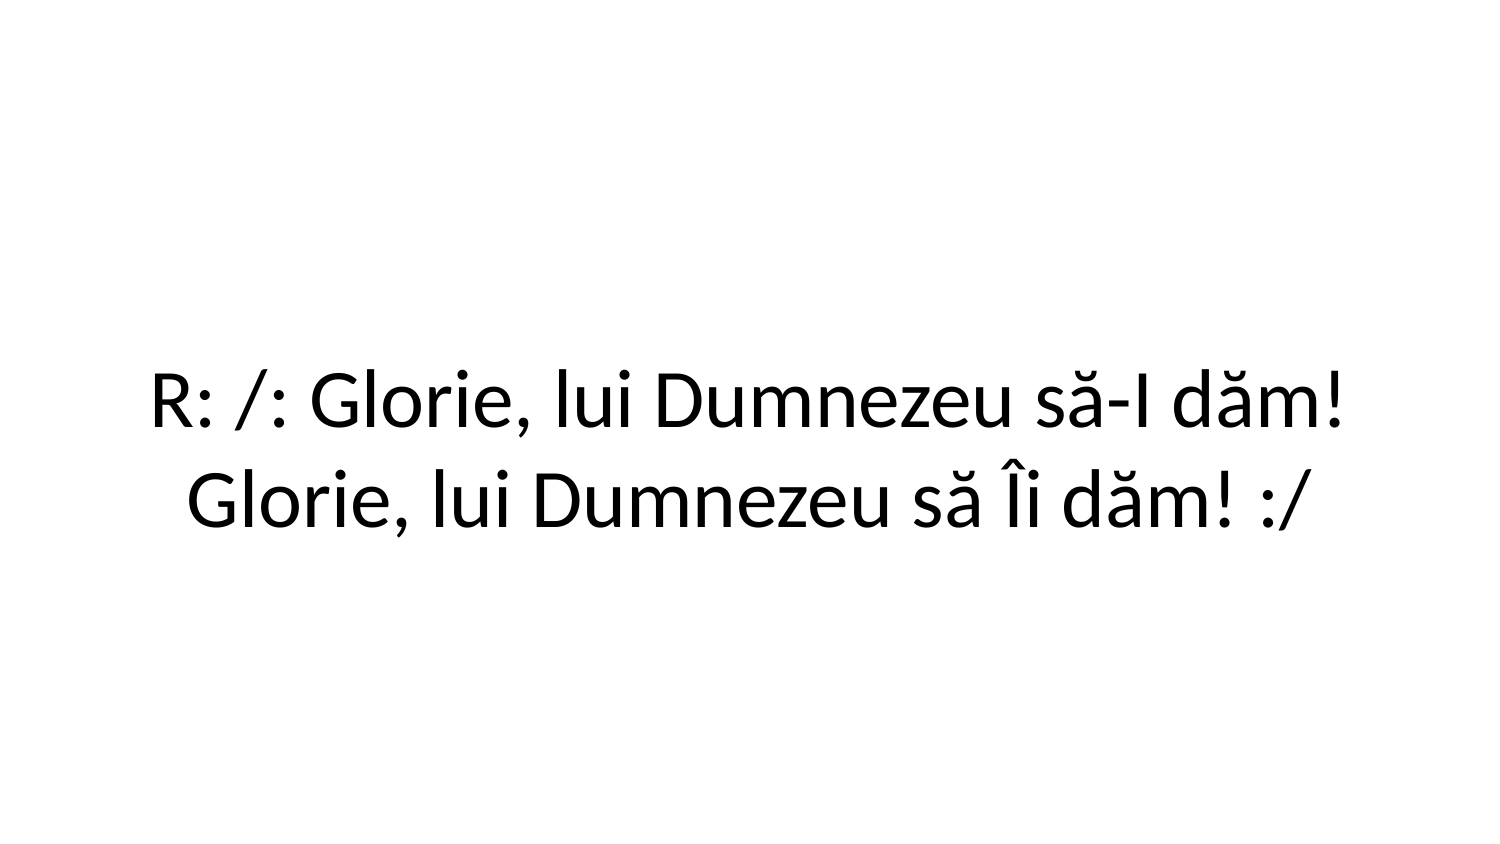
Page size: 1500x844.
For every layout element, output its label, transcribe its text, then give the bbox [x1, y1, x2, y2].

text_box R: /: Glorie, lui Dumnezeu să-I dăm! Glorie, lui Dumnezeu să Îi dăm! :/ [135, 292, 1365, 552]
